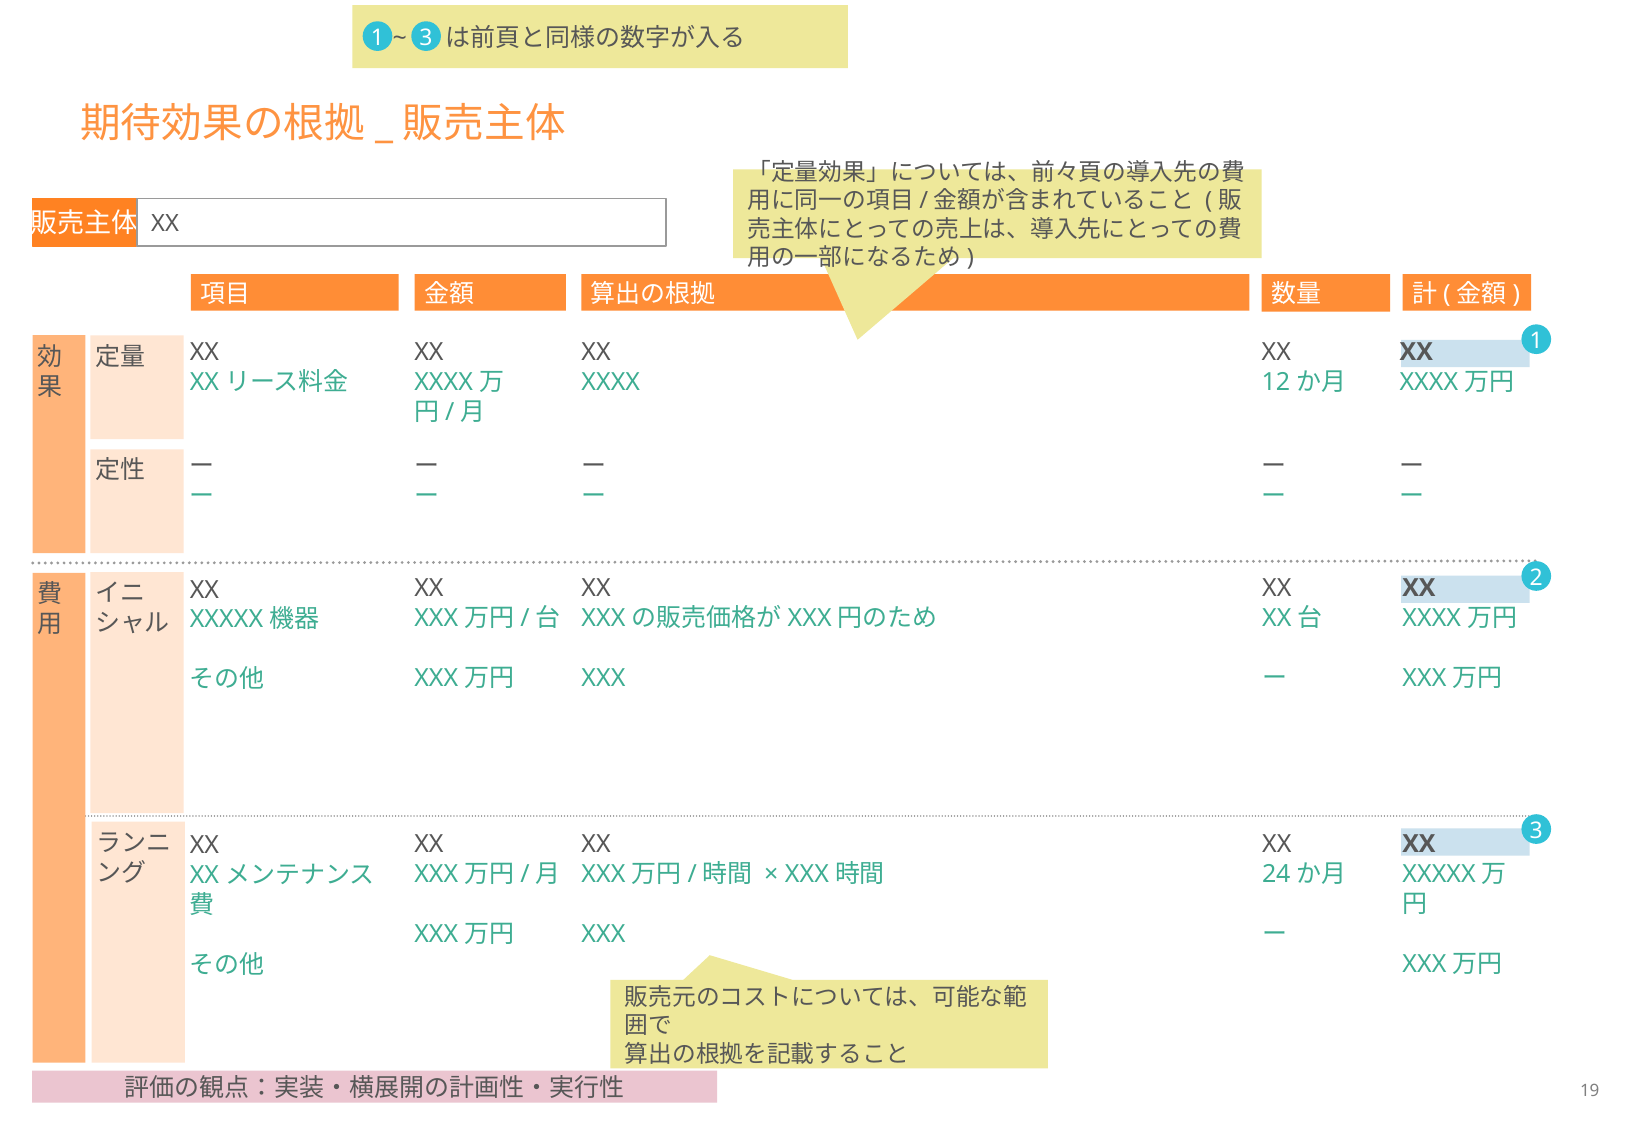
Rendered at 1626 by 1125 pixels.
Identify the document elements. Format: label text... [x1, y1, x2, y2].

text_box ~ は前頁と同様の数字が入る [351, 4, 849, 69]
title 期待効果の根拠_販売主体 [32, 102, 1542, 191]
text_box 費用 [32, 572, 86, 1064]
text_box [32, 560, 1542, 564]
text_box ー ー [1399, 448, 1529, 554]
text_box ー ー [413, 448, 567, 554]
text_box XX 24か月 ー [1261, 826, 1392, 1053]
text_box 販売主体 [32, 197, 136, 247]
text_box 定性 [89, 448, 184, 554]
text_box 「定量効果」については、前々頁の導入先の費用に同一の項目/金額が含まれていること (販売主体にとっての売上は、導入先にとっての費用の一部になるため) [732, 168, 1263, 341]
text_box ー ー [1261, 448, 1391, 554]
text_box 評価の観点：実装・横展開の計画性・実行性 [31, 1070, 718, 1104]
text_box 数量 [1261, 274, 1391, 312]
text_box XX XXXの販売価格がXXX円のため XXX [580, 571, 1250, 797]
text_box XX XXX万円/時間 × XXX時間 XXX [580, 826, 1250, 1053]
text_box XX XXXX万円 XXX万円 [1401, 571, 1532, 797]
text_box ランニング [91, 821, 186, 1064]
text_box XX XXXX万円 [1399, 334, 1529, 440]
text_box 3 [1521, 815, 1552, 844]
text_box ー ー [189, 448, 399, 554]
text_box 2 [1521, 562, 1552, 591]
text_box XX XXXX万円/月 [413, 334, 567, 440]
text_box XX 12か月 [1261, 334, 1391, 440]
text_box 販売元のコストについては、可能な範囲で 算出の根拠を記載すること [609, 954, 1049, 1070]
text_box XX XXメンテナンス費 その他 [189, 828, 399, 1054]
text_box 1 [362, 21, 393, 51]
text_box XX XXリース料金 [189, 334, 399, 440]
text_box 定量 [89, 334, 184, 440]
text_box XX XXXXX機器 その他 [189, 572, 399, 798]
text_box XX XXX万円/台 XXX万円 [413, 571, 567, 797]
text_box XX XXXX [580, 334, 1250, 440]
text_box 3 [411, 21, 441, 51]
text_box XX XXX万円/月 XXX万円 [413, 826, 567, 1053]
text_box XX XXXXX万円 XXX万円 [1401, 826, 1532, 1053]
text_box 算出の根拠 [894, 274, 1250, 311]
text_box 金額 [414, 274, 566, 311]
text_box 項目 [190, 274, 399, 311]
text_box XX [136, 197, 667, 247]
text_box 算出の根拠 [581, 274, 843, 311]
text_box 効果 [32, 334, 86, 554]
text_box XX XX台 ー [1261, 571, 1392, 797]
text_box 1 [1521, 324, 1552, 355]
text_box イニシャル [89, 571, 184, 814]
text_box ー ー [580, 448, 1250, 554]
text_box 計(金額) [1402, 274, 1532, 311]
